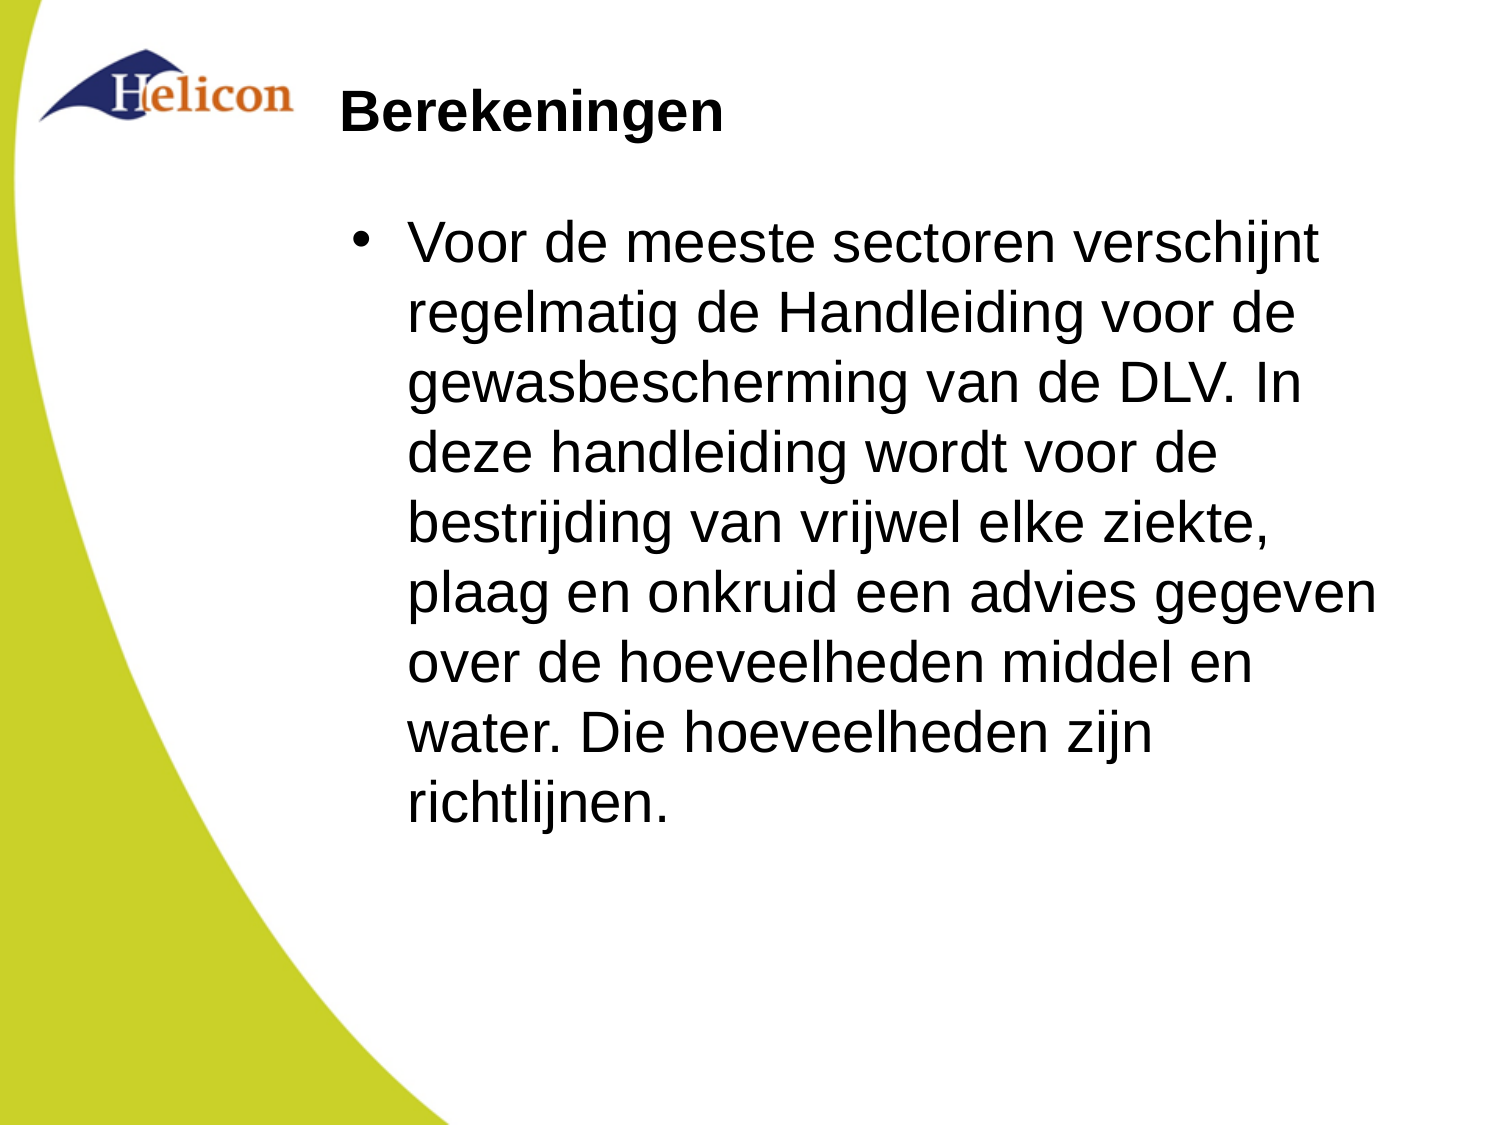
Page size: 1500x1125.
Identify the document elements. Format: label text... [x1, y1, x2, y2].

list Voor de meeste sectoren verschijnt regelmatig de Handleiding voor de gewasbescherming van de DLV. In deze handleiding wordt voor de bestrijding van vrijwel elke ziekte, plaag en onkruid een advies gegeven over de hoeveelheden middel en water. Die hoeveelheden zijn richtlijnen. [336, 196, 1425, 1005]
picture [0, 0, 1500, 1125]
title Berekeningen [324, 54, 1415, 161]
